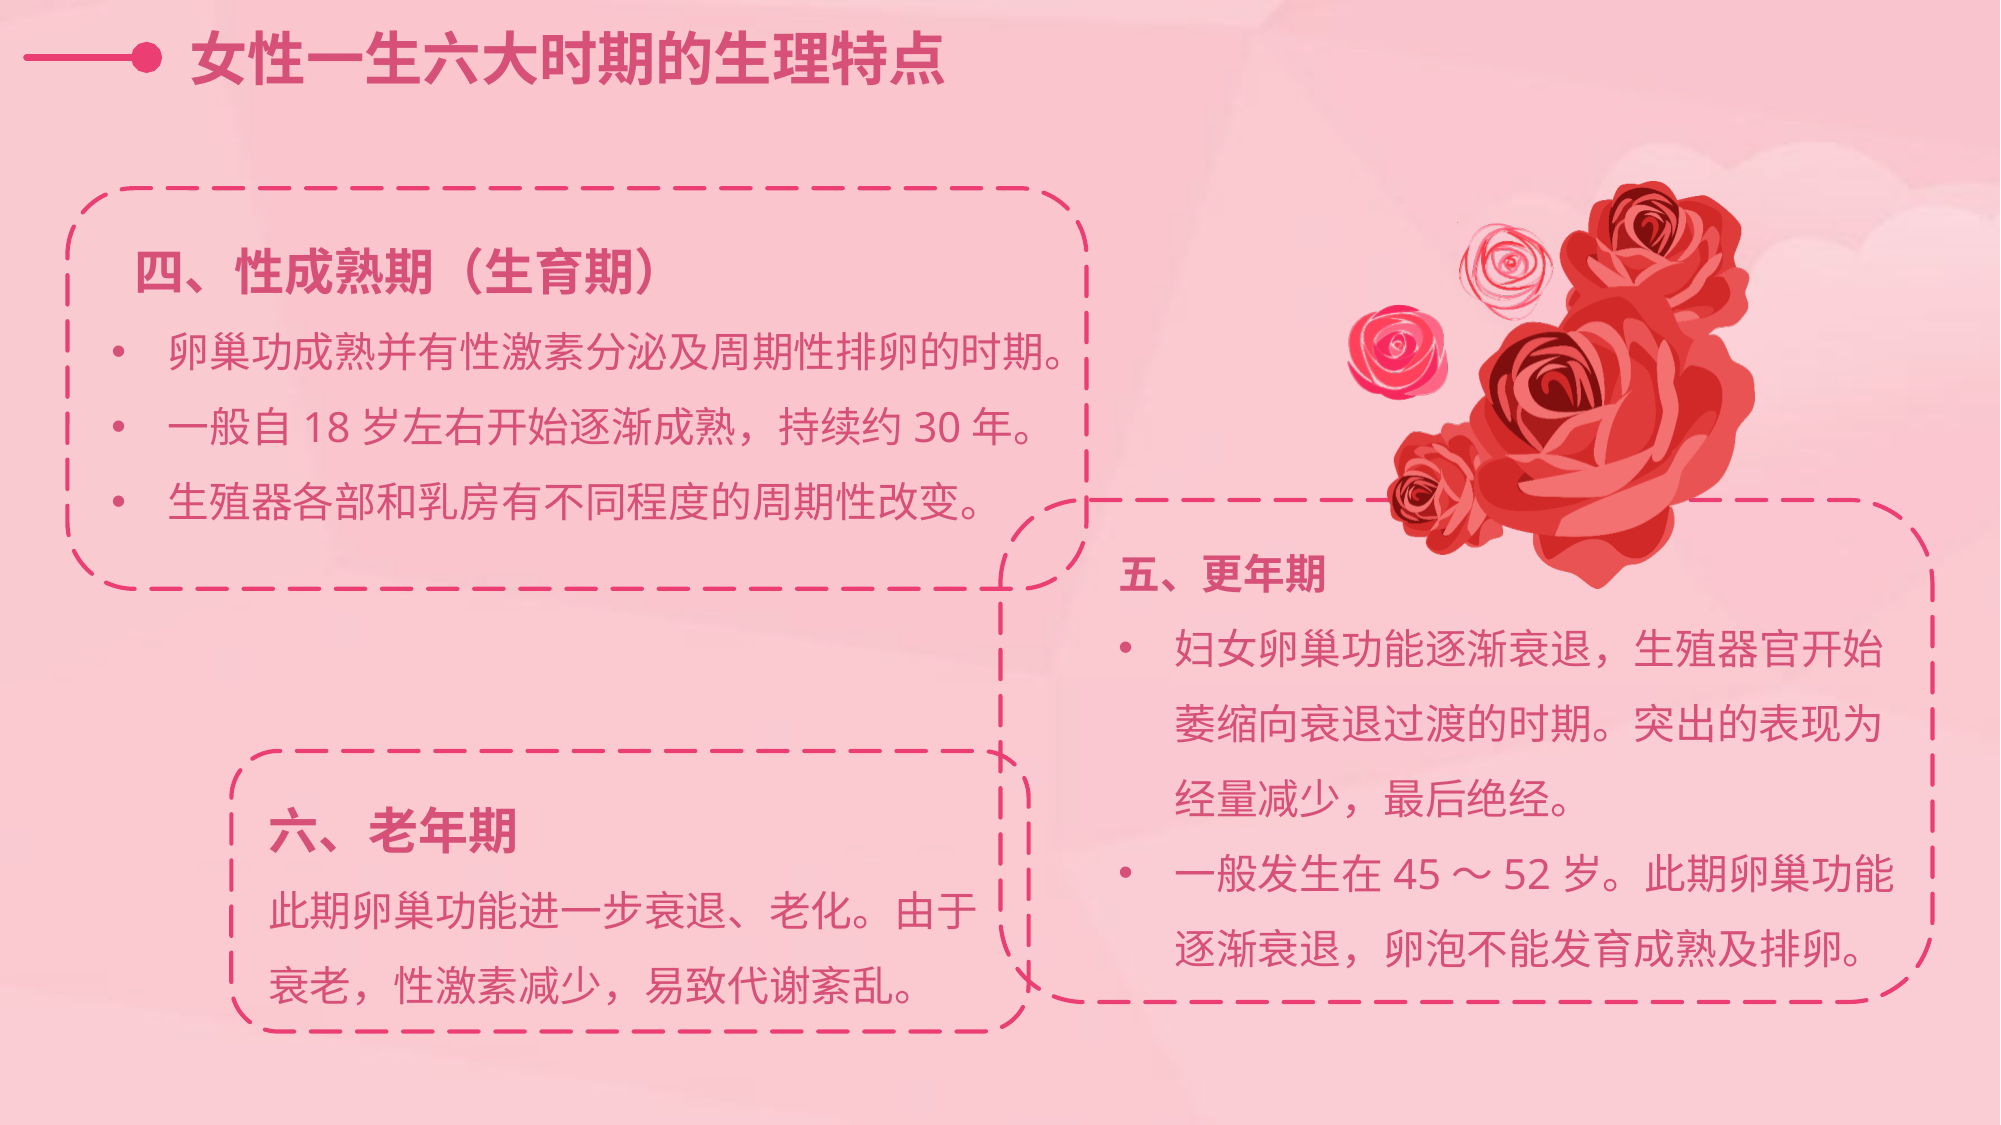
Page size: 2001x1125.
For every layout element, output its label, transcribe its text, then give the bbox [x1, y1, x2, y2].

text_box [1331, 181, 1755, 589]
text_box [231, 750, 1029, 1032]
text_box 女性一生六大时期的生理特点 [174, 14, 962, 100]
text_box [1000, 499, 1933, 1003]
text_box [67, 188, 1130, 589]
